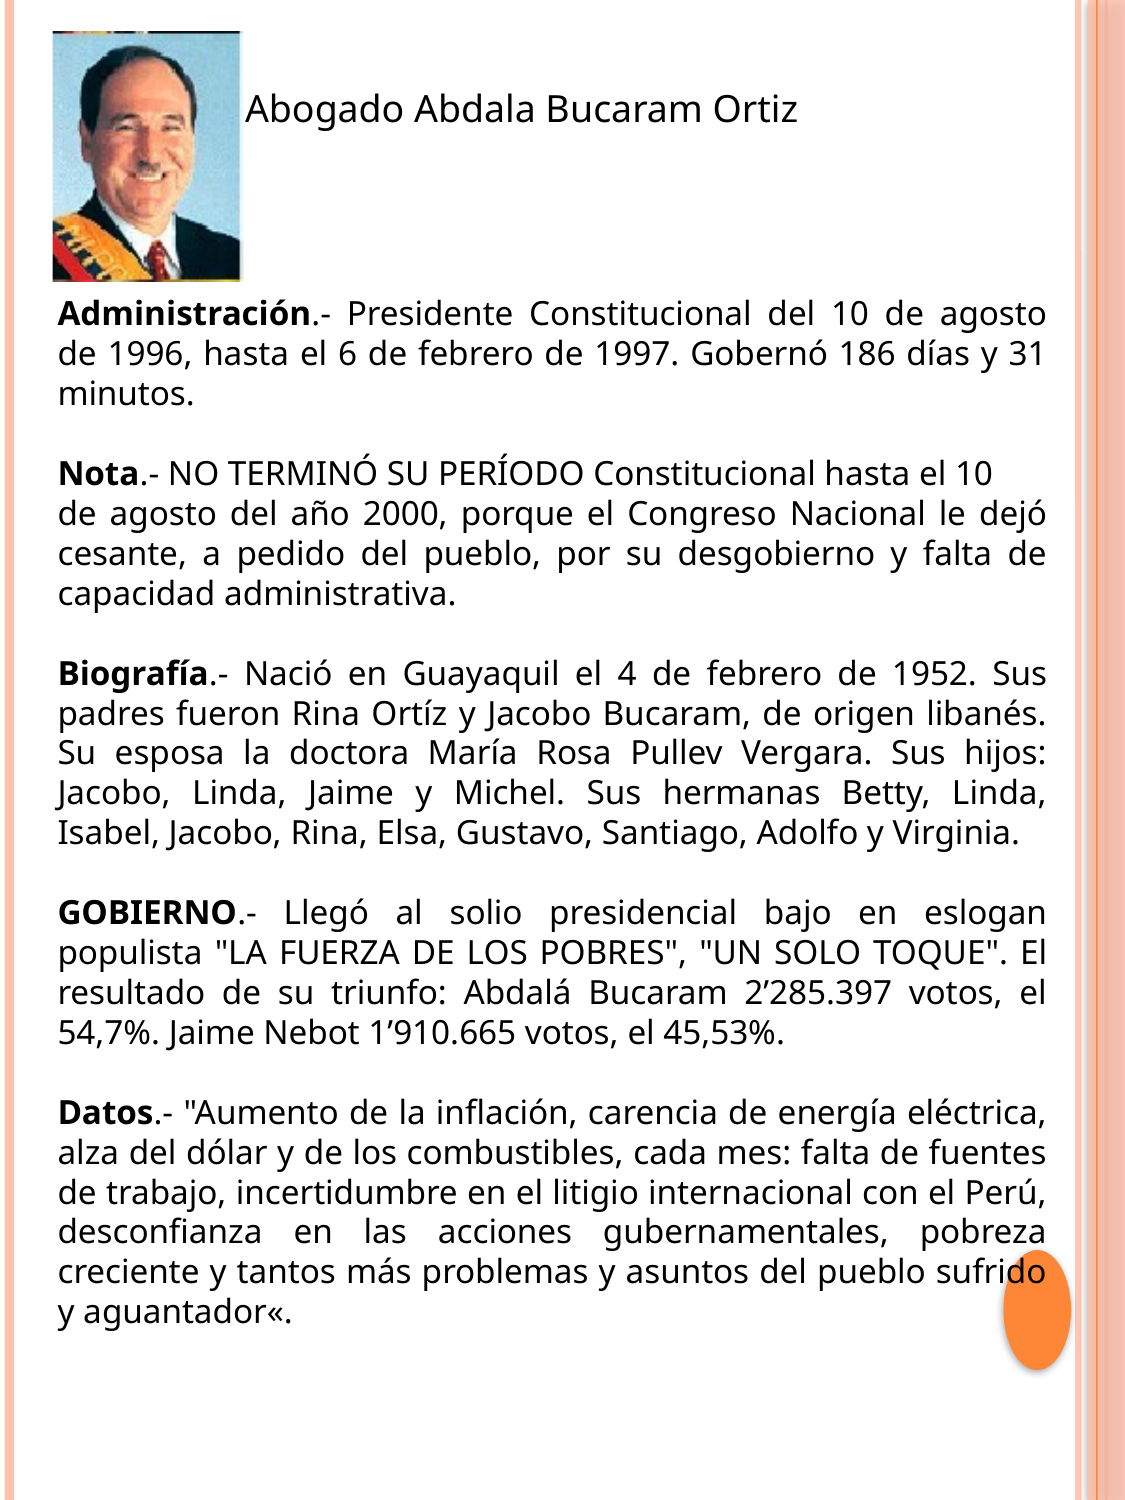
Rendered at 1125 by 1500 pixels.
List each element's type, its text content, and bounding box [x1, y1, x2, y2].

text_box Administración.- Presidente Constitucional del 10 de agosto de 1996, hasta el 6 de febrero de 1997. Gobernó 186 días y 31 minutos. Nota.- NO TERMINÓ SU PERÍODO Constitucional hasta el 10 de agosto del año 2000, porque el Congreso Nacional le dejó cesante, a pedido del pueblo, por su desgobierno y falta de capacidad administrativa. Biografía.- Nació en Guayaquil el 4 de febrero de 1952. Sus padres fueron Rina Ortíz y Jacobo Bucaram, de origen libanés. Su esposa la doctora María Rosa Pullev Vergara. Sus hijos: Jacobo, Linda, Jaime y Michel. Sus hermanas Betty, Linda, Isabel, Jacobo, Rina, Elsa, Gustavo, Santiago, Adolfo y Virginia. GOBIERNO.- Llegó al solio presidencial bajo en eslogan populista "LA FUERZA DE LOS POBRES", "UN SOLO TOQUE". El resultado de su triunfo: Abdalá Bucaram 2’285.397 votos, el 54,7%. Jaime Nebot 1’910.665 votos, el 45,53%. Datos.- "Aumento de la inflación, carencia de energía eléctrica, alza del dólar y de los combustibles, cada mes: falta de fuentes de trabajo, incertidumbre en el litigio internacional con el Perú, desconfianza en las acciones gubernamentales, pobreza creciente y tantos más problemas y asuntos del pueblo sufrido y aguantador«. [42, 285, 1064, 1338]
picture [52, 30, 245, 282]
text_box Abogado Abdala Bucaram Ortiz [250, 78, 824, 138]
